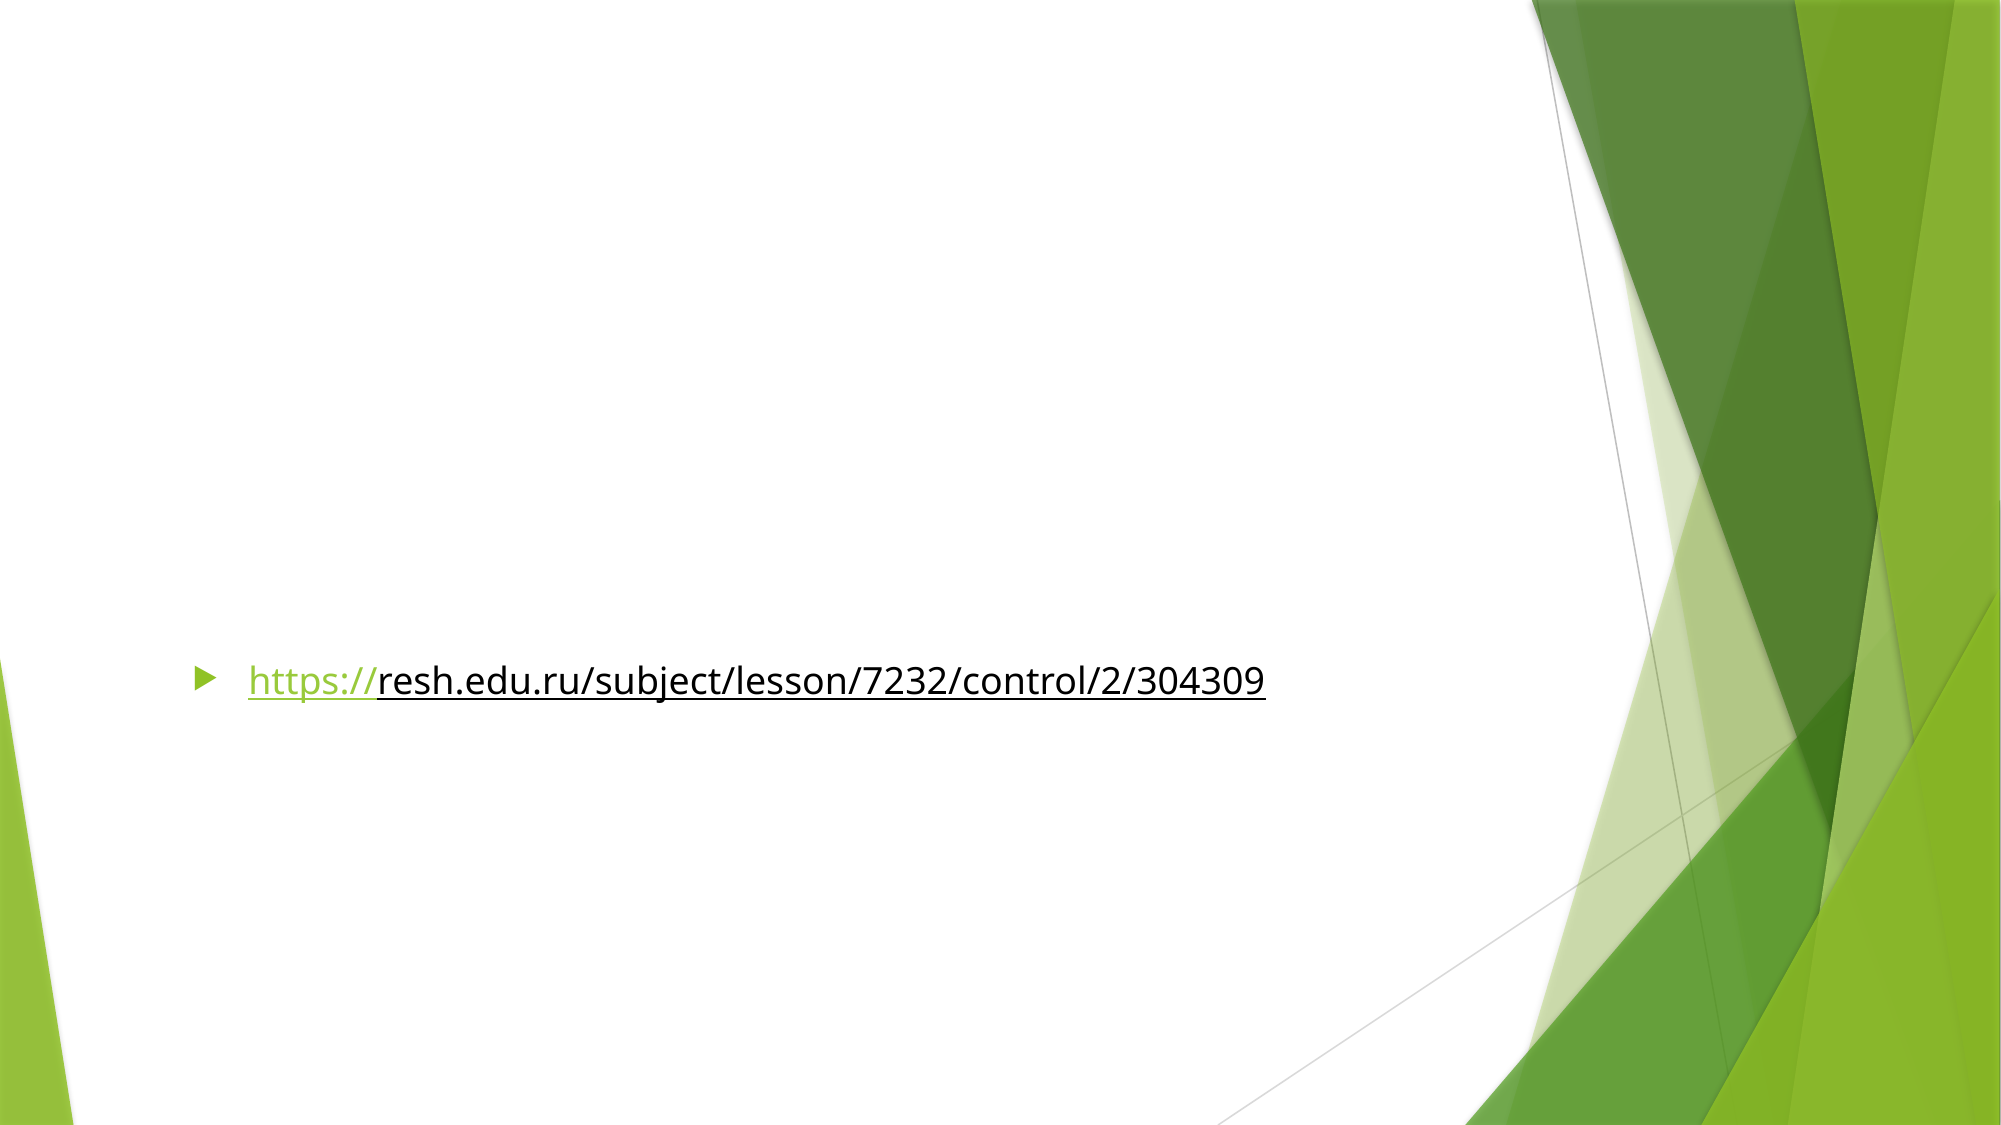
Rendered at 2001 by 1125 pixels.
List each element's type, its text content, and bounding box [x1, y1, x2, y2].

list https://resh.edu.ru/subject/lesson/7232/control/2/304309 [177, 320, 1588, 712]
title [111, 99, 1728, 516]
